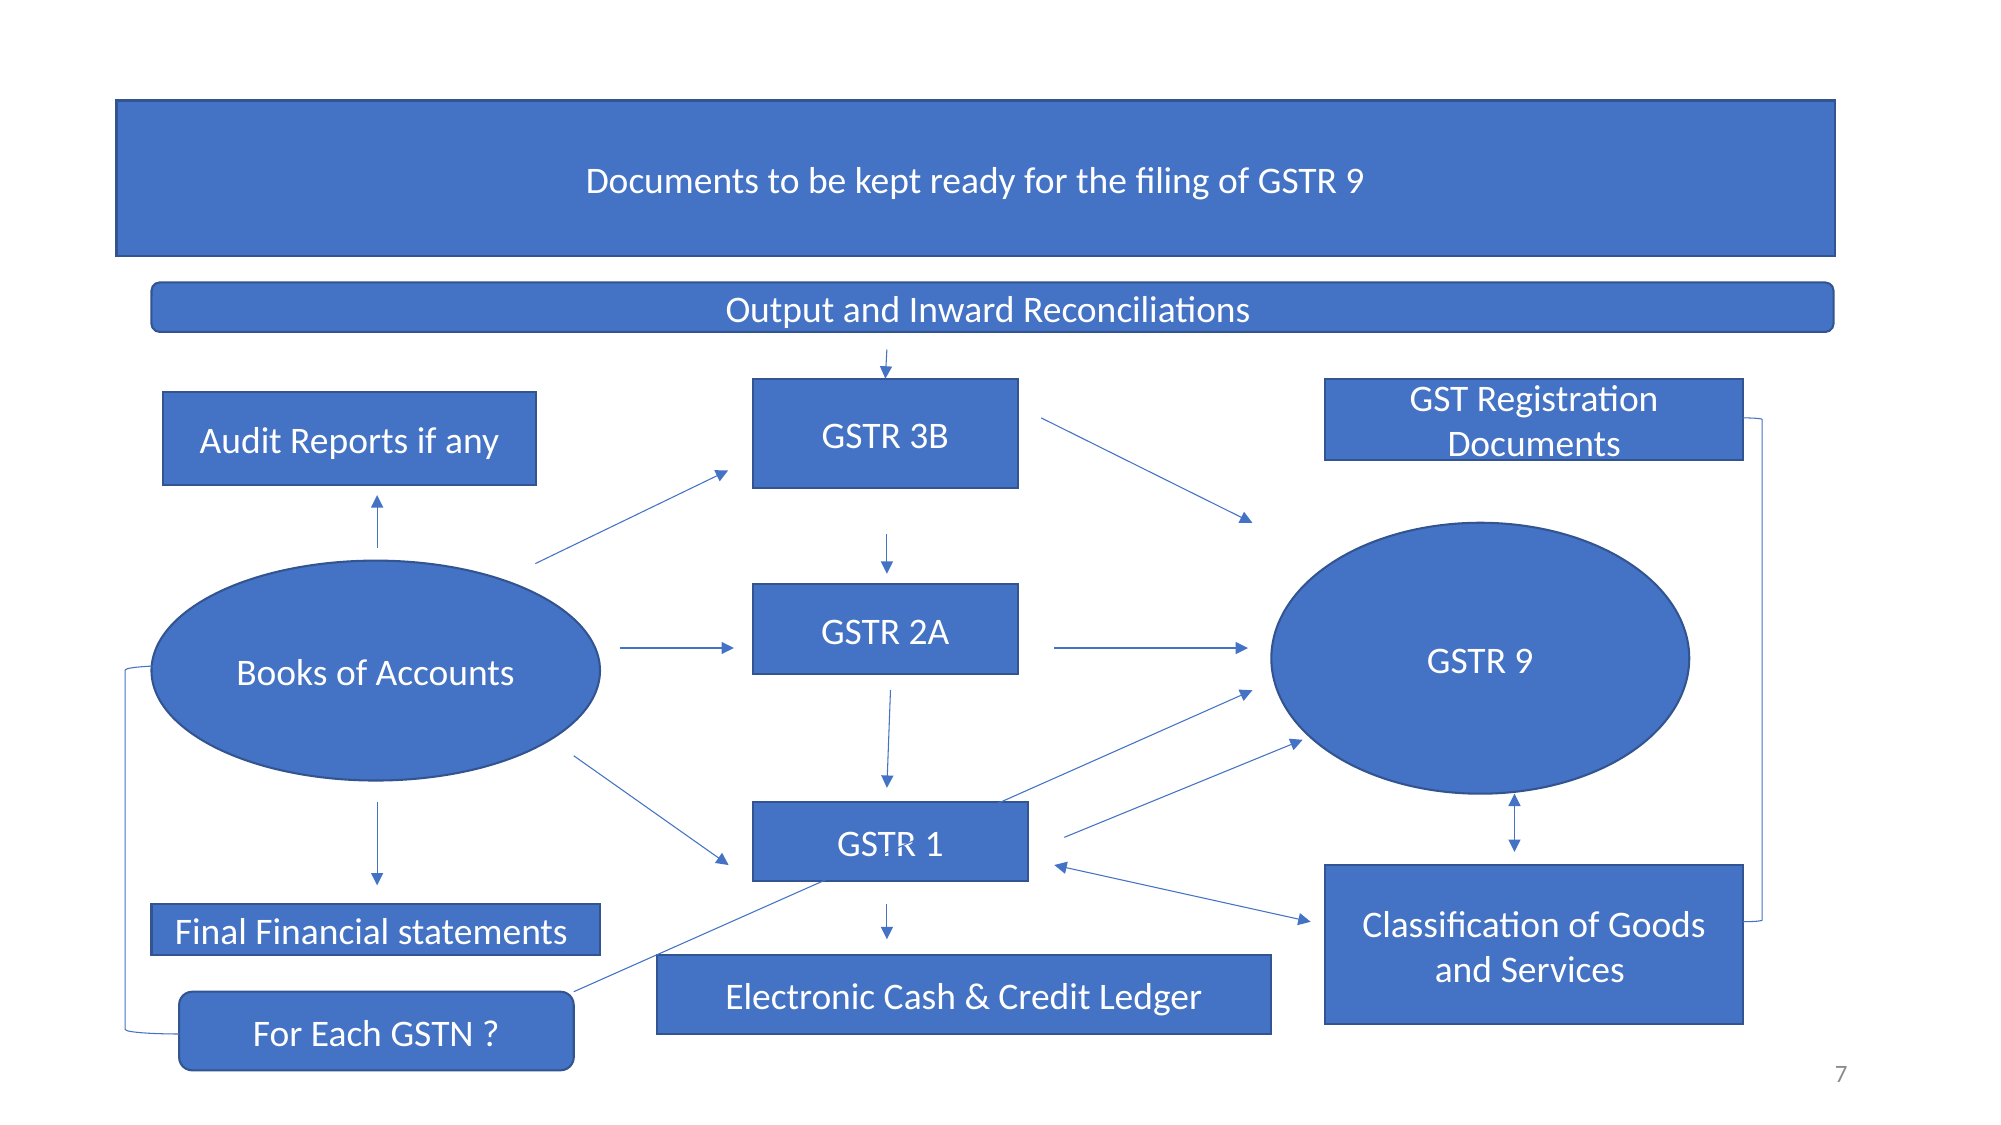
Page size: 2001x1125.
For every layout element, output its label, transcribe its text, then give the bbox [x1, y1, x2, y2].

text_box [124, 664, 180, 1035]
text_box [1253, 739, 1303, 838]
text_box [1253, 864, 1311, 922]
text_box Audit Reports if any [162, 391, 537, 486]
text_box Books of Accounts [150, 559, 602, 782]
text_box GSTR 3B [752, 378, 1019, 489]
text_box GSTR 9 [1270, 521, 1691, 795]
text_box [1041, 417, 1253, 523]
slide_number 7 [1412, 1042, 1863, 1103]
text_box Final Financial statements [180, 903, 573, 956]
text_box Classification of Goods and Services [1324, 864, 1744, 1025]
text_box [573, 690, 1253, 992]
text_box Output and Inward Reconciliations [150, 281, 1835, 333]
text_box [1743, 417, 1763, 923]
text_box GSTR 2A [752, 583, 1019, 675]
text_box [535, 470, 729, 564]
text_box Electronic Cash & Credit Ledger [656, 954, 1272, 1035]
text_box Documents to be kept ready for the filing of GSTR 9 [115, 99, 1836, 257]
text_box For Each GSTN ? [178, 990, 575, 1072]
text_box GST Registration Documents [1324, 378, 1744, 461]
